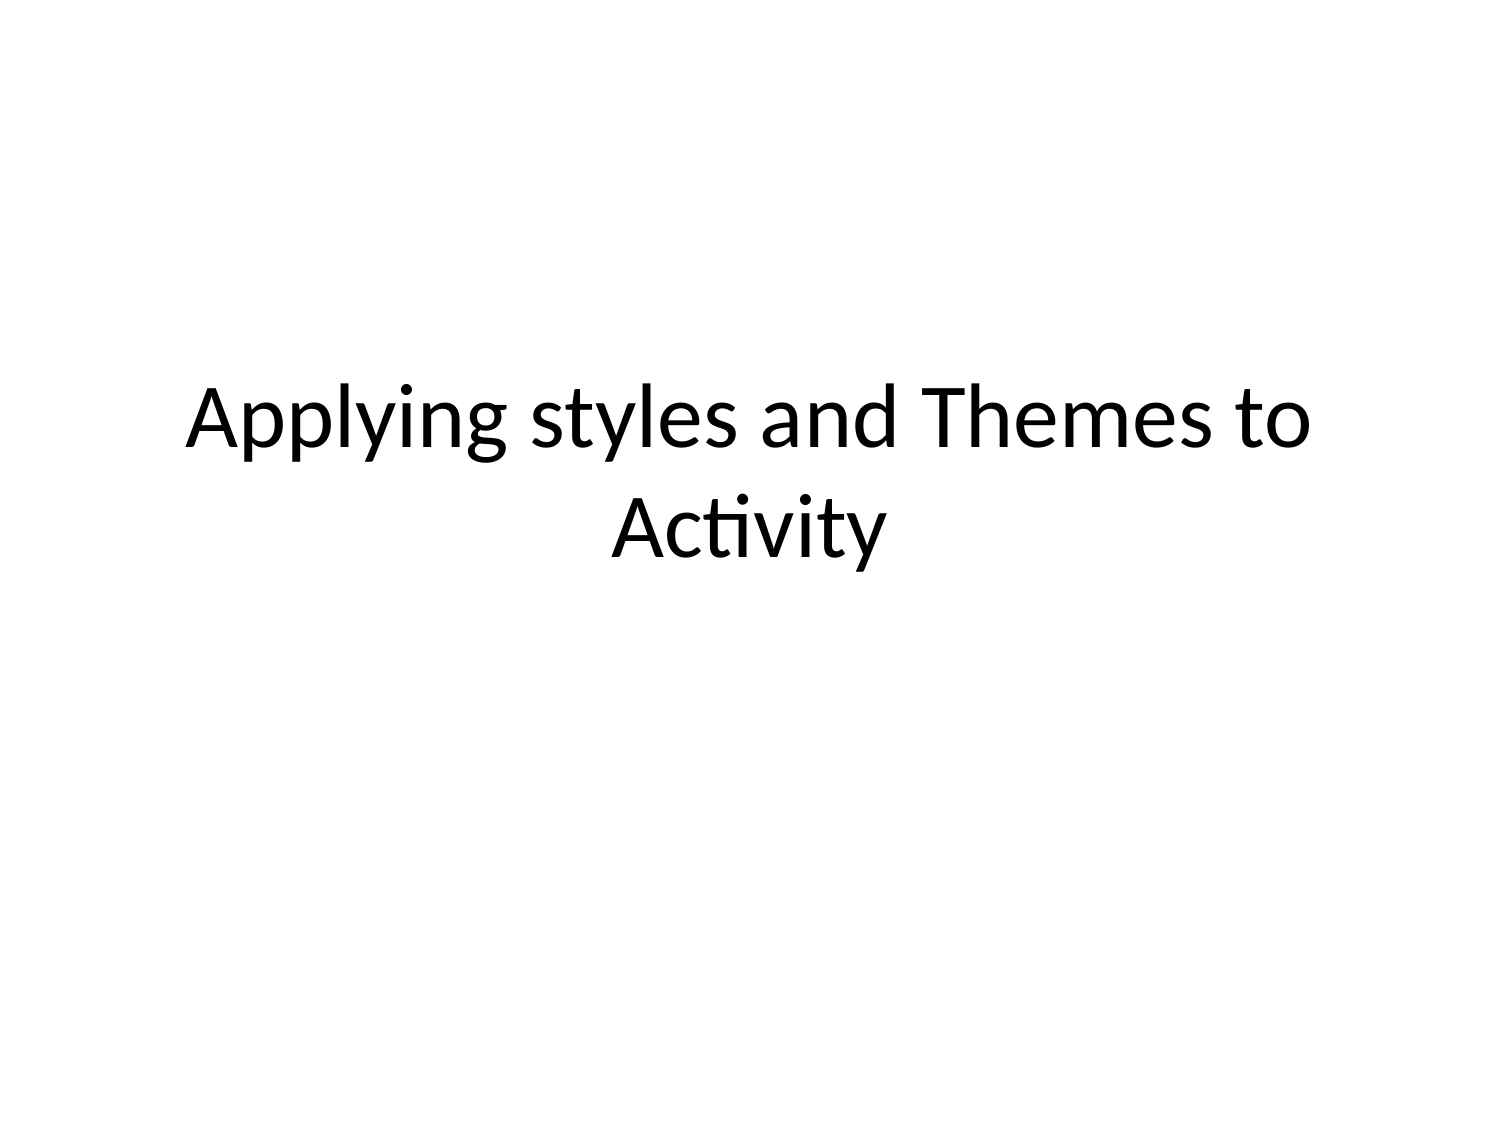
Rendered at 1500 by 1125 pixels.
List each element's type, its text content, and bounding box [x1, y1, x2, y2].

title Applying styles and Themes to Activity [75, 45, 1425, 888]
